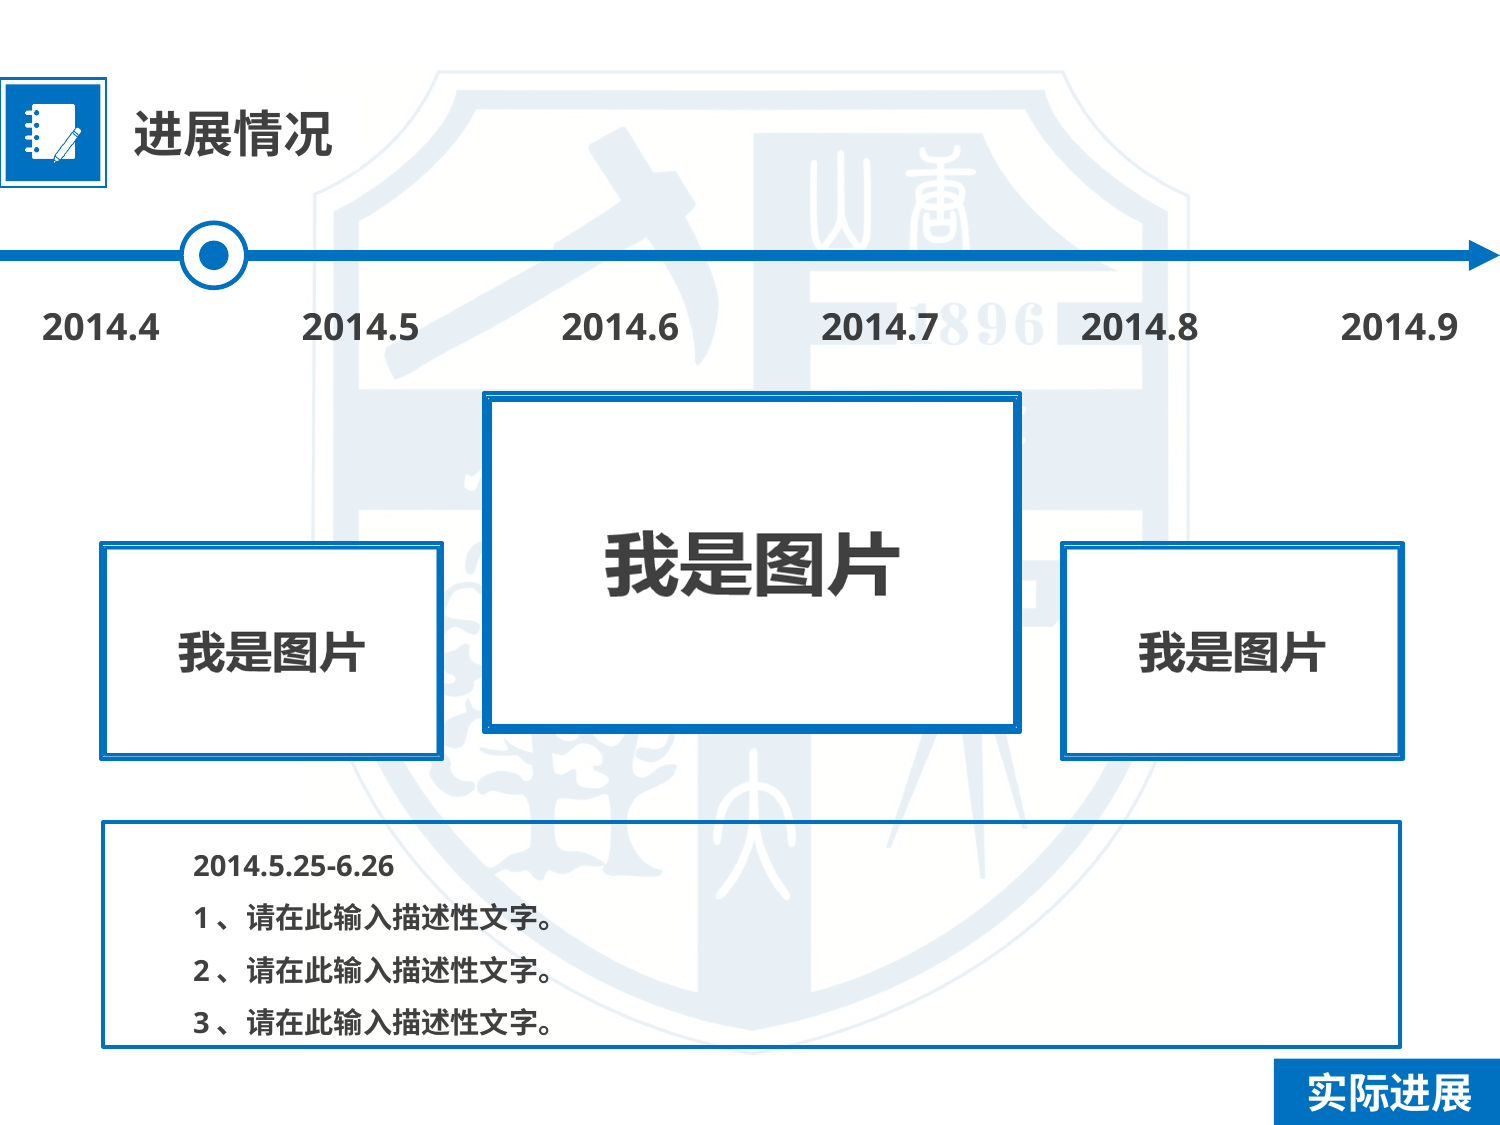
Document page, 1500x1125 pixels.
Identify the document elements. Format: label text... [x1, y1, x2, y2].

picture [103, 545, 440, 757]
text_box 实际进展 [1273, 1058, 1500, 1125]
picture [1063, 545, 1401, 757]
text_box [181, 222, 247, 288]
text_box 2014.9 [1325, 295, 1492, 356]
text_box 2014.6 [546, 295, 713, 356]
text_box 2014.5.25-6.26 1、请在此输入描述性文字。 2、请在此输入描述性文字。 3、请在此输入描述性文字。 [103, 822, 1401, 1047]
text_box 2014.8 [1066, 295, 1233, 356]
text_box 2014.7 [806, 295, 973, 356]
text_box 2014.5 [286, 295, 453, 356]
text_box 2014.4 [27, 295, 194, 356]
picture [486, 395, 1018, 730]
text_box 进展情况 [119, 94, 359, 170]
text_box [0, 78, 107, 188]
